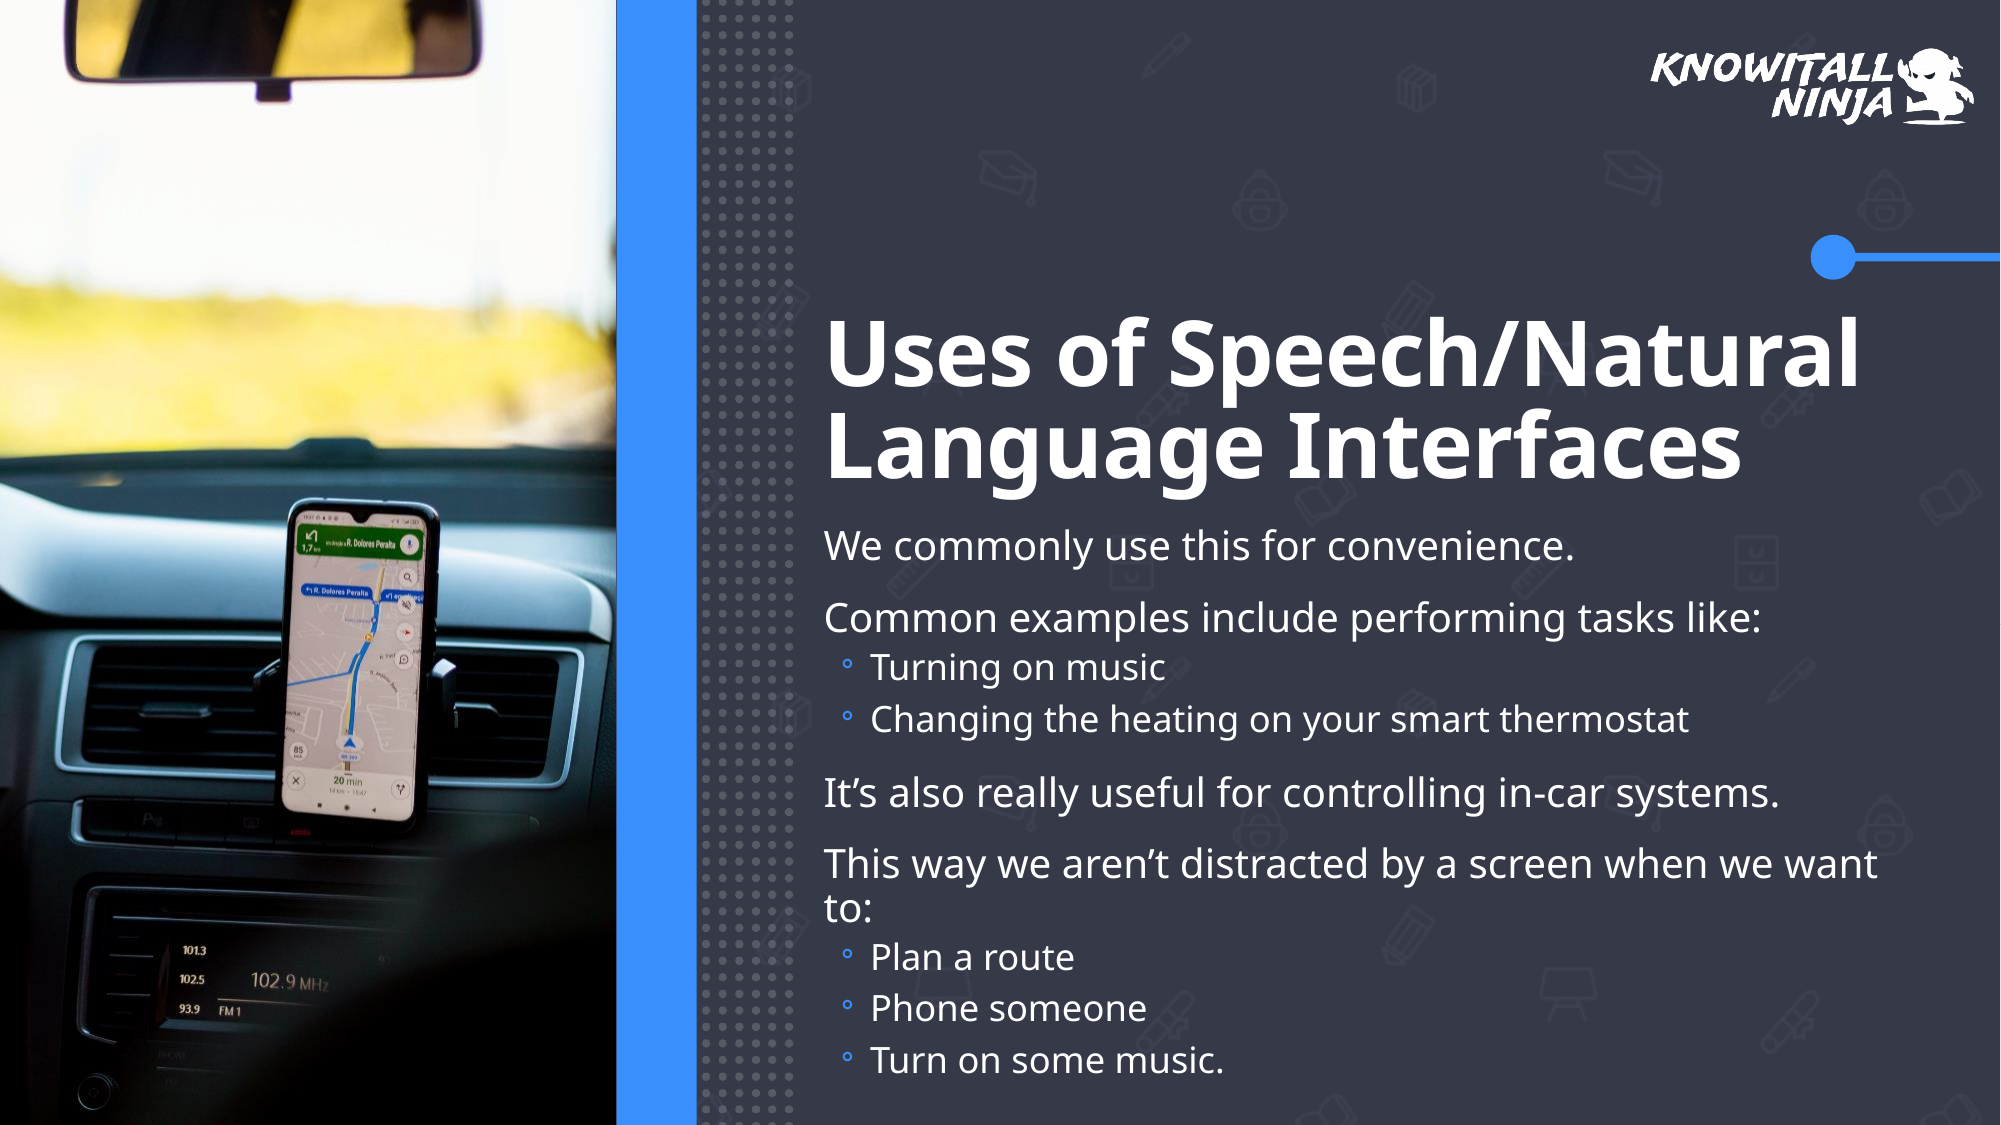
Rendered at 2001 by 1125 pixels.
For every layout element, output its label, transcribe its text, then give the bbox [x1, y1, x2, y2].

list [0, 0, 617, 1125]
list We commonly use this for convenience. Common examples include performing tasks like: Turning on music Changing the heating on your smart thermostat It’s also really useful for controlling in-car systems. This way we aren’t distracted by a screen when we want to: Plan a route Phone someone Turn on some music. [808, 518, 1921, 1090]
title Uses of Speech/Natural Language Interfaces [808, 279, 1921, 505]
picture [697, 0, 2001, 1125]
